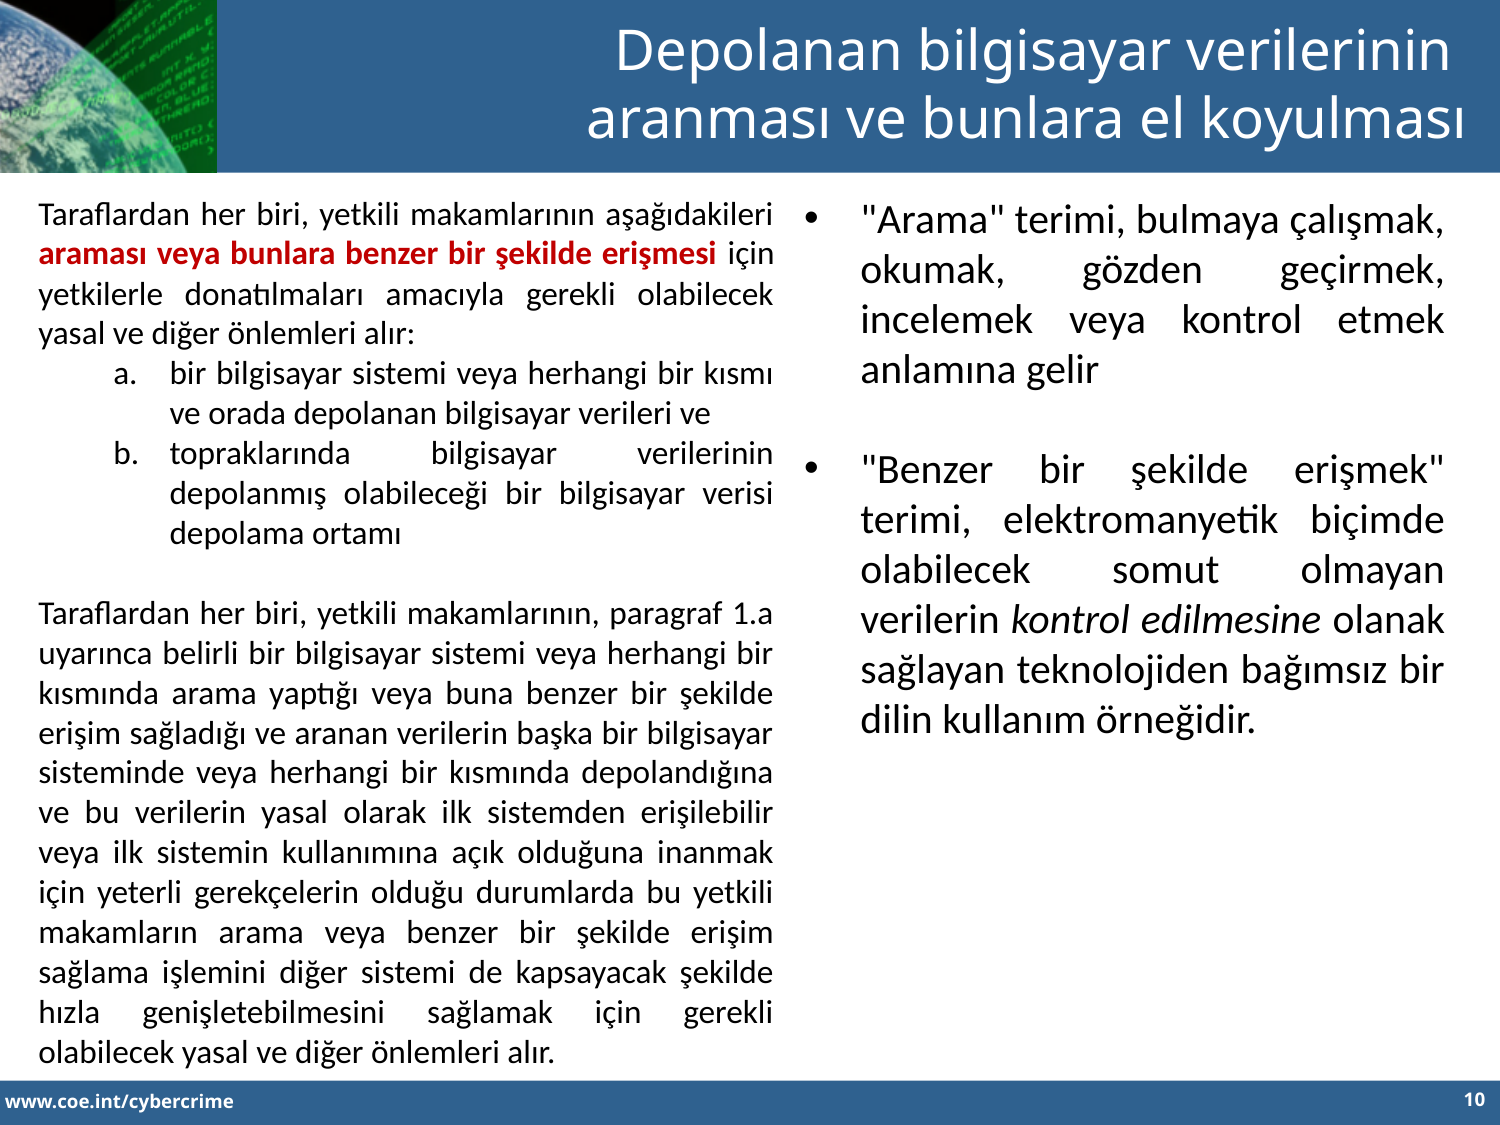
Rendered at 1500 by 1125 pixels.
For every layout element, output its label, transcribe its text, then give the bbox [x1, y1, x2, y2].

text_box Taraflardan her biri, yetkili makamlarının aşağıdakileri araması veya bunlara benzer bir şekilde erişmesi için yetkilerle donatılmaları amacıyla gerekli olabilecek yasal ve diğer önlemleri alır: bir bilgisayar sistemi veya herhangi bir kısmı ve orada depolanan bilgisayar verileri ve topraklarında bilgisayar verilerinin depolanmış olabileceği bir bilgisayar verisi depolama ortamı Taraflardan her biri, yetkili makamlarının, paragraf 1.a uyarınca belirli bir bilgisayar sistemi veya herhangi bir kısmında arama yaptığı veya buna benzer bir şekilde erişim sağladığı ve aranan verilerin başka bir bilgisayar sisteminde veya herhangi bir kısmında depolandığına ve bu verilerin yasal olarak ilk sistemden erişilebilir veya ilk sistemin kullanımına açık olduğuna inanmak için yeterli gerekçelerin olduğu durumlarda bu yetkili makamların arama veya benzer bir şekilde erişim sağlama işlemini diğer sistemi de kapsayacak şekilde hızla genişletebilmesini sağlamak için gerekli olabilecek yasal ve diğer önlemleri alır. [23, 184, 790, 1078]
picture [0, 0, 217, 173]
text_box "Arama" terimi, bulmaya çalışmak, okumak, gözden geçirmek, incelemek veya kontrol etmek anlamına gelir "Benzer bir şekilde erişmek" terimi, elektromanyetik biçimde olabilecek somut olmayan verilerin kontrol edilmesine olanak sağlayan teknolojiden bağımsız bir dilin kullanım örneğidir. [789, 184, 1460, 750]
text_box Depolanan bilgisayar verilerinin aranması ve bunlara el koyulması [230, 7, 1483, 157]
